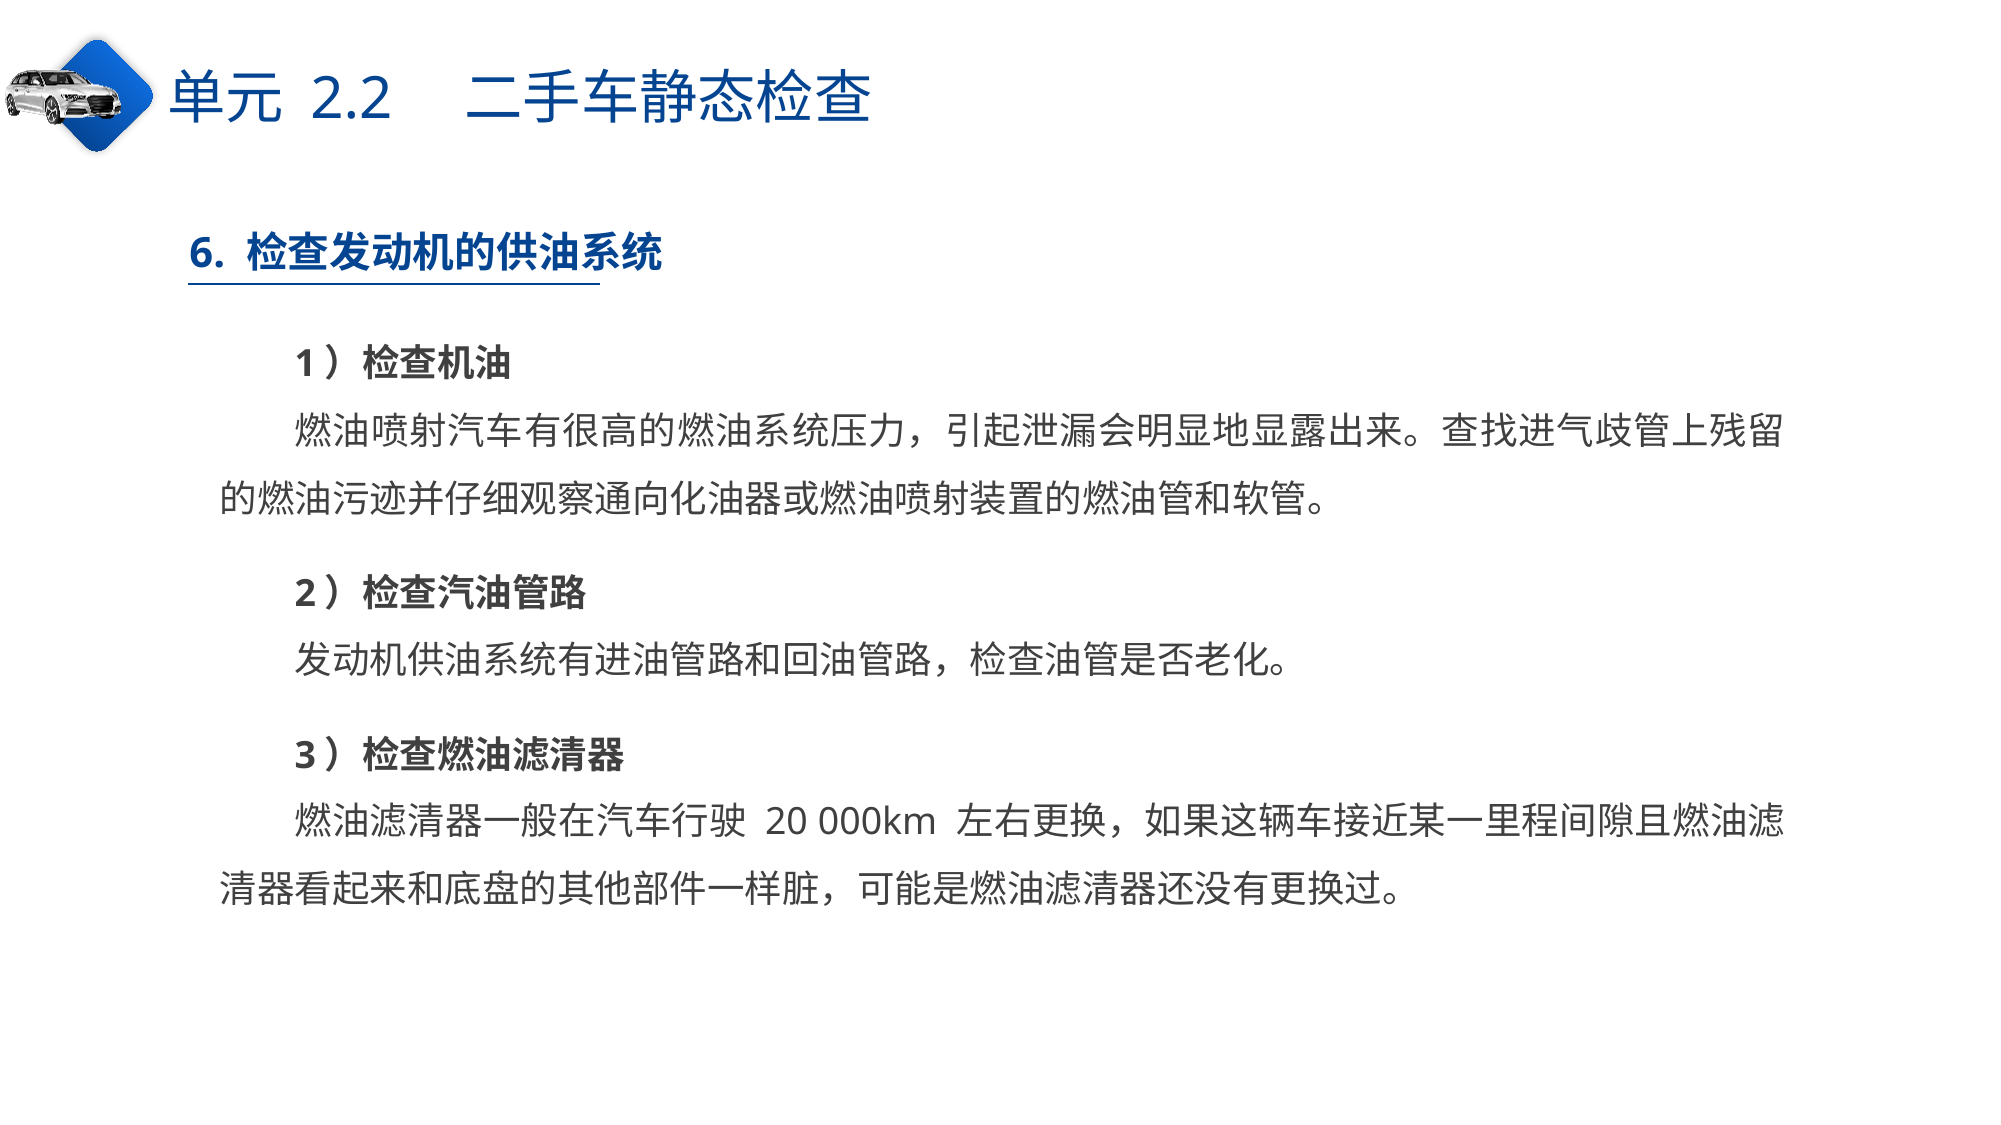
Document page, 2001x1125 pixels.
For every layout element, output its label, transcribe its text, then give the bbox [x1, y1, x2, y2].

text_box 燃油喷射汽车有很高的燃油系统压力，引起泄漏会明显地显露出来。查找进气歧管上残留的燃油污迹并仔细观察通向化油器或燃油喷射装置的燃油管和软管。 [204, 377, 1800, 527]
text_box 单元 2.2 二手车静态检查 [152, 52, 888, 138]
text_box 燃油滤清器一般在汽车行驶 20 000km 左右更换，如果这辆车接近某一里程间隙且燃油滤清器看起来和底盘的其他部件一样脏，可能是燃油滤清器还没有更换过。 [204, 767, 1800, 918]
text_box 2）检查汽油管路 [204, 538, 1000, 621]
picture [0, 31, 125, 157]
text_box 发动机供油系统有进油管路和回油管路，检查油管是否老化。 [204, 606, 1800, 689]
text_box 1）检查机油 [204, 308, 1000, 391]
text_box 3）检查燃油滤清器 [204, 701, 1000, 784]
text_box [174, 217, 1330, 284]
